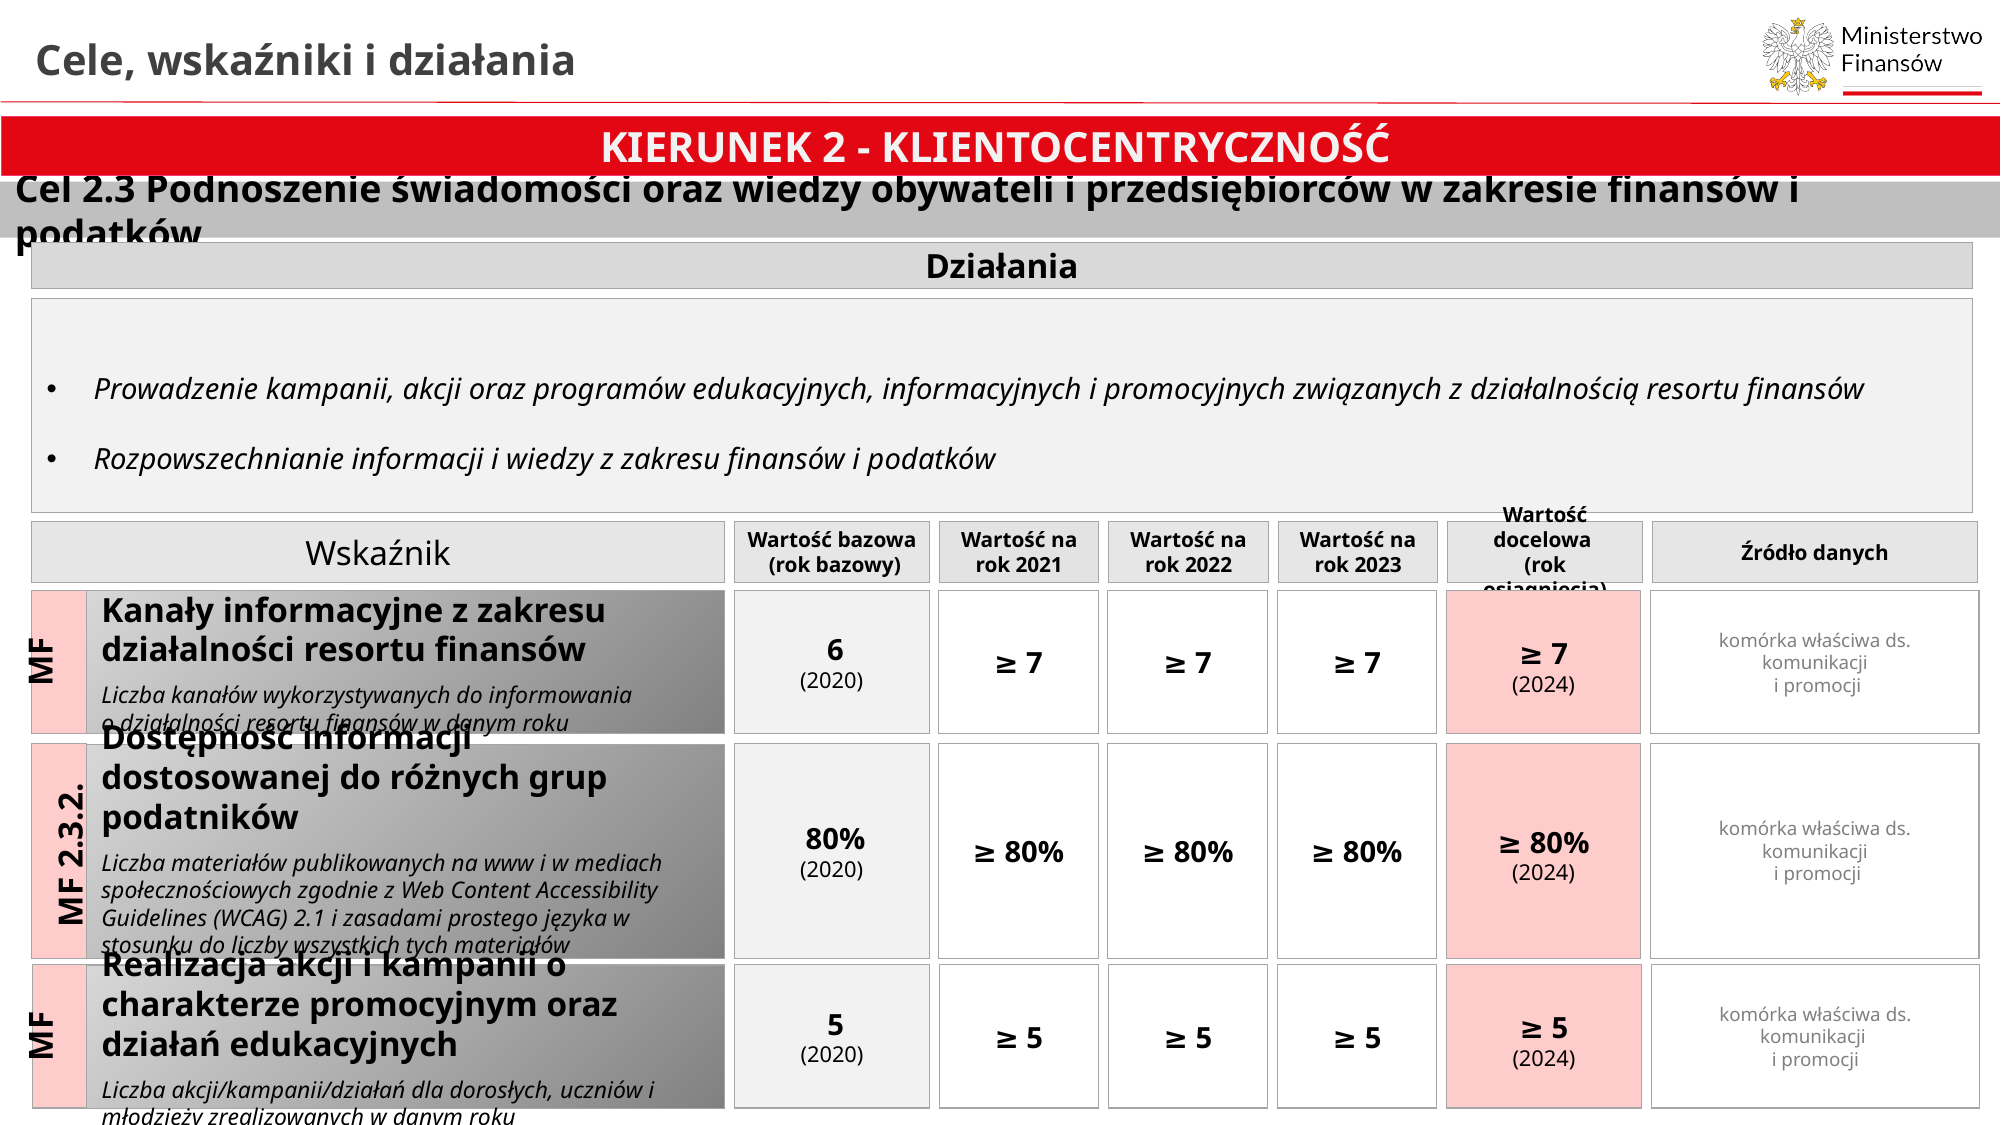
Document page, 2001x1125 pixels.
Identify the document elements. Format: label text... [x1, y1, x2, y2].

text_box 80% (2020) [734, 743, 930, 959]
picture [1743, 104, 2000, 114]
text_box Źródło danych [1652, 521, 1978, 583]
text_box 6 (2020) [734, 590, 930, 734]
text_box Wartość bazowa (rok bazowy) [734, 521, 930, 583]
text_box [31, 590, 725, 734]
text_box ≥ 7 (2024) [1446, 590, 1641, 734]
text_box ≥ 5 [1277, 964, 1437, 1109]
text_box komórka właściwa ds. komunikacji i promocji [1650, 590, 1980, 734]
text_box ≥ 5 [1108, 964, 1268, 1109]
text_box Prowadzenie kampanii, akcji oraz programów edukacyjnych, informacyjnych i promocyjnych związanych z działalnością resortu finansów Rozpowszechnianie informacji i wiedzy z zakresu finansów i podatków [31, 298, 1973, 513]
text_box ≥ 7 [938, 590, 1099, 734]
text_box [32, 964, 725, 1109]
text_box Wartość na rok 2023 [1278, 521, 1438, 583]
text_box ≥ 7 [1277, 590, 1437, 734]
text_box Wartość docelowa (rok osiągnięcia) [1447, 521, 1643, 583]
text_box ≥ 5 [939, 964, 1099, 1109]
text_box ≥ 80% [1277, 743, 1437, 959]
text_box Wartość na rok 2022 [1108, 521, 1269, 583]
text_box ≥ 80% (2024) [1446, 743, 1641, 959]
text_box Cele, wskaźniki i działania [31, 26, 1549, 91]
picture [1743, 0, 2000, 101]
text_box ≥ 7 [1107, 590, 1268, 734]
text_box ≥ 5 (2024) [1446, 964, 1642, 1109]
text_box KIERUNEK 2 - KLIENTOCENTRYCZNOŚĆ [1, 116, 2000, 176]
text_box ≥ 80% [938, 743, 1099, 959]
text_box Wskaźnik [31, 521, 725, 583]
text_box Cel 2.3 Podnoszenie świadomości oraz wiedzy obywateli i przedsiębiorców w zakresie finansów i podatków [0, 181, 2000, 238]
text_box Działania [31, 242, 1973, 289]
text_box komórka właściwa ds. komunikacji i promocji [1651, 964, 1980, 1109]
text_box ≥ 80% [1107, 743, 1268, 959]
text_box Wartość na rok 2021 [939, 521, 1099, 583]
text_box 5 (2020) [734, 964, 930, 1109]
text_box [31, 743, 725, 959]
text_box komórka właściwa ds. komunikacji i promocji [1650, 743, 1980, 959]
